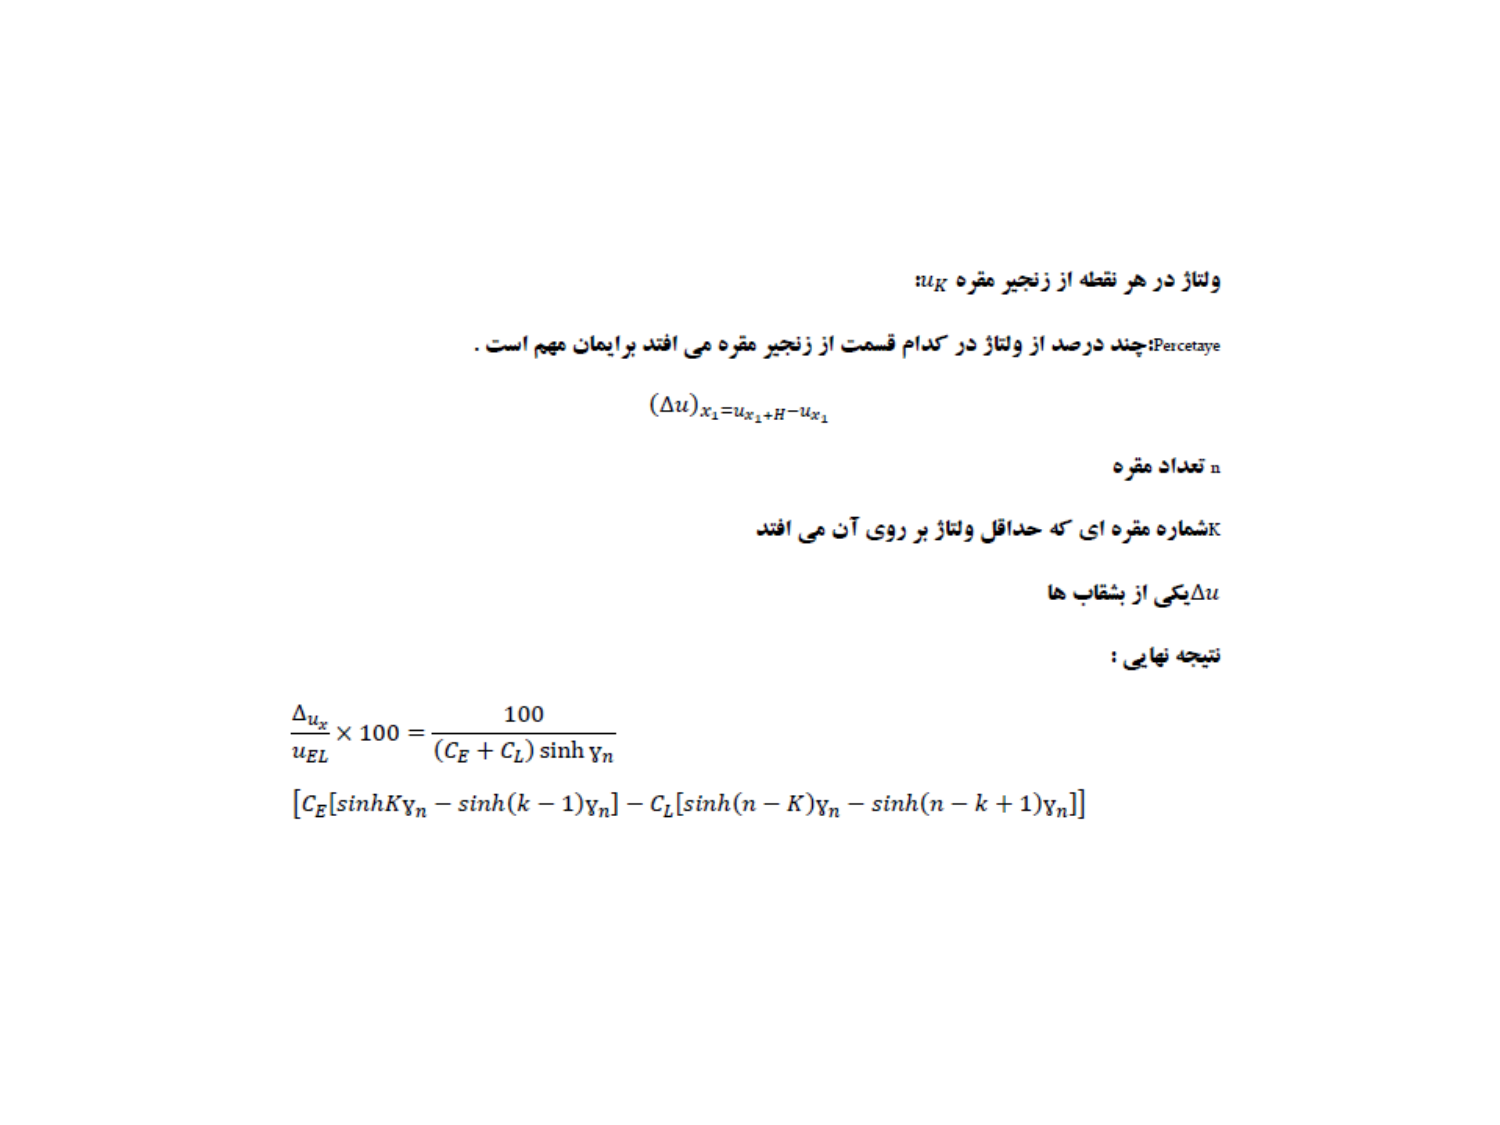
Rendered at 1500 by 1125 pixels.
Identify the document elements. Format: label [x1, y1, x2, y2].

picture [266, 240, 1234, 886]
